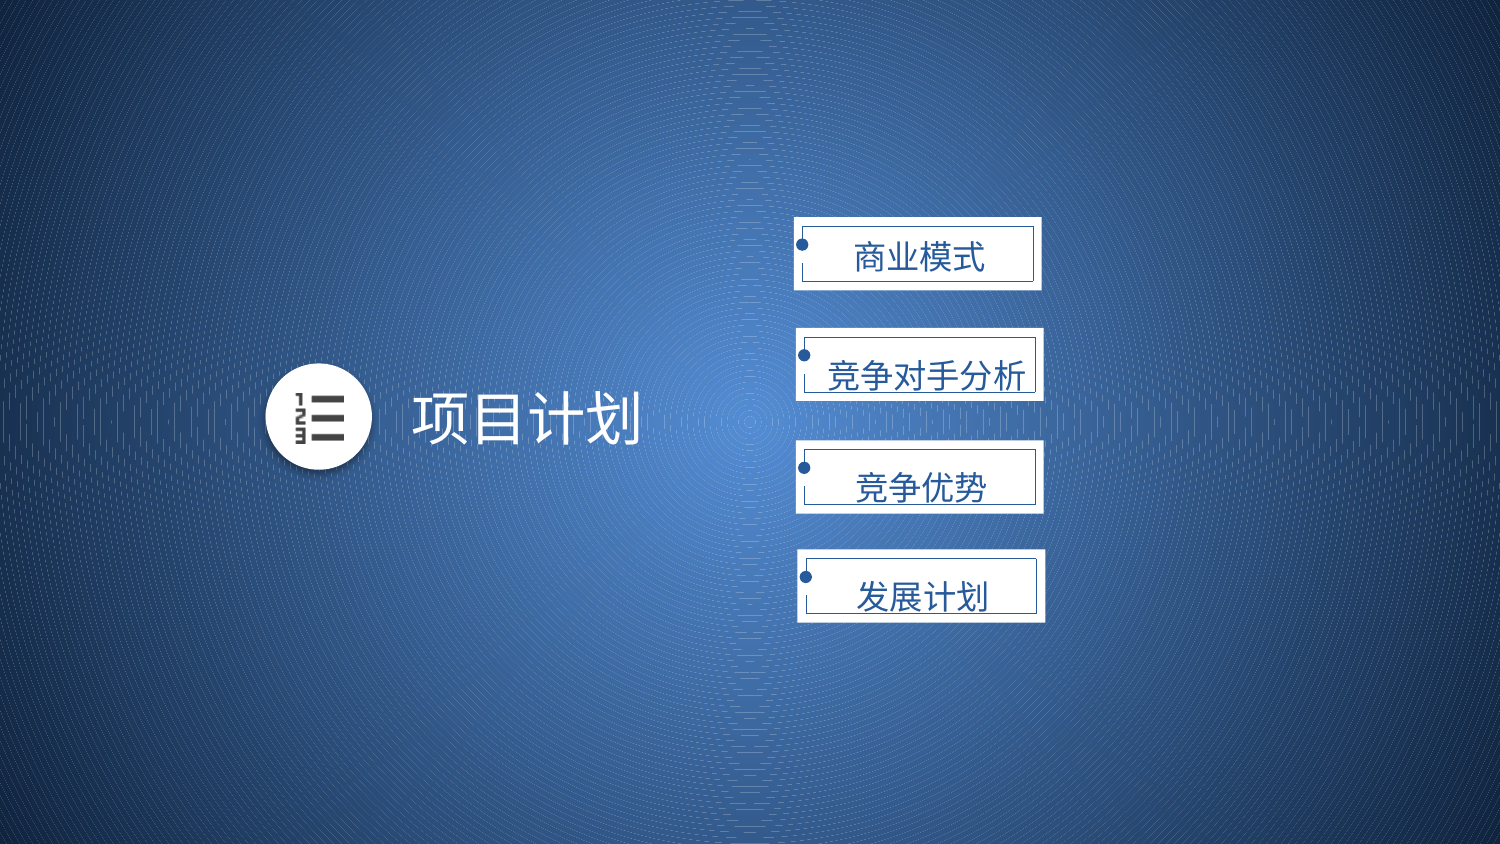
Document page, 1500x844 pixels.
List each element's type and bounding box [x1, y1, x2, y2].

text_box [795, 440, 1044, 514]
text_box [797, 549, 1046, 623]
text_box [795, 327, 1046, 404]
text_box [265, 363, 739, 470]
text_box [793, 208, 1042, 291]
